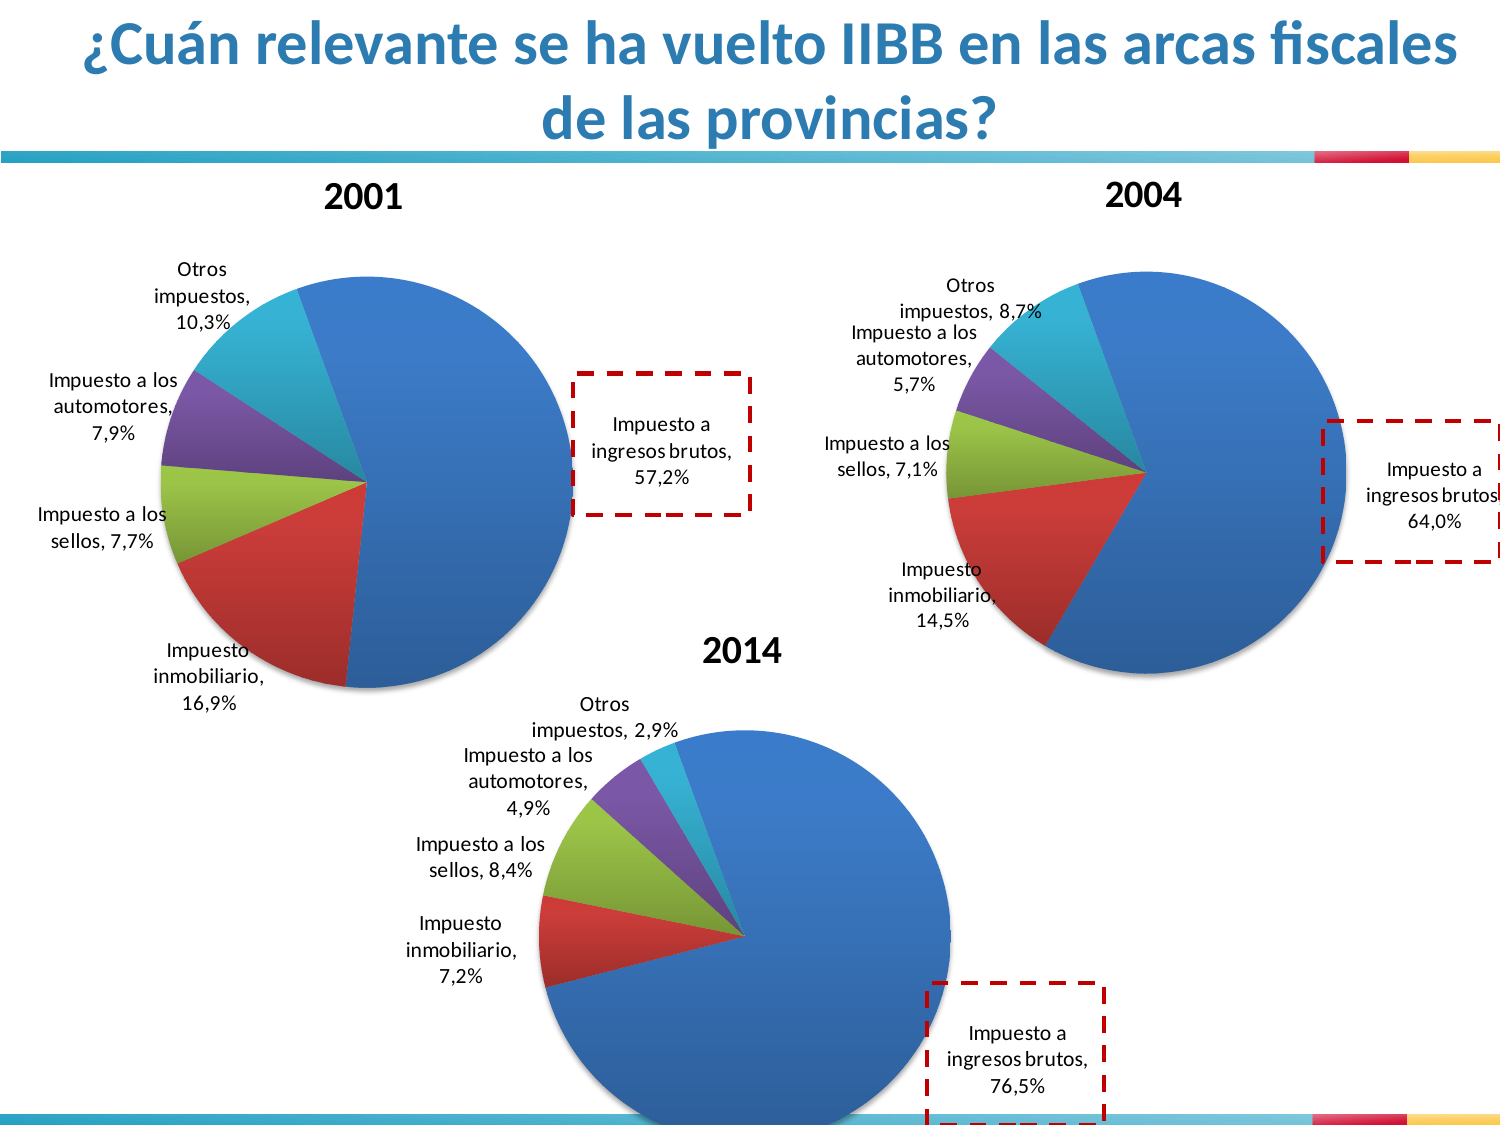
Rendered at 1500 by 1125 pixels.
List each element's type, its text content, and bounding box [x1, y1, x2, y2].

text_box ¿Cuán relevante se ha vuelto IIBB en las arcas fiscales de las provincias? [47, 19, 1495, 136]
picture [0, 127, 1500, 1125]
